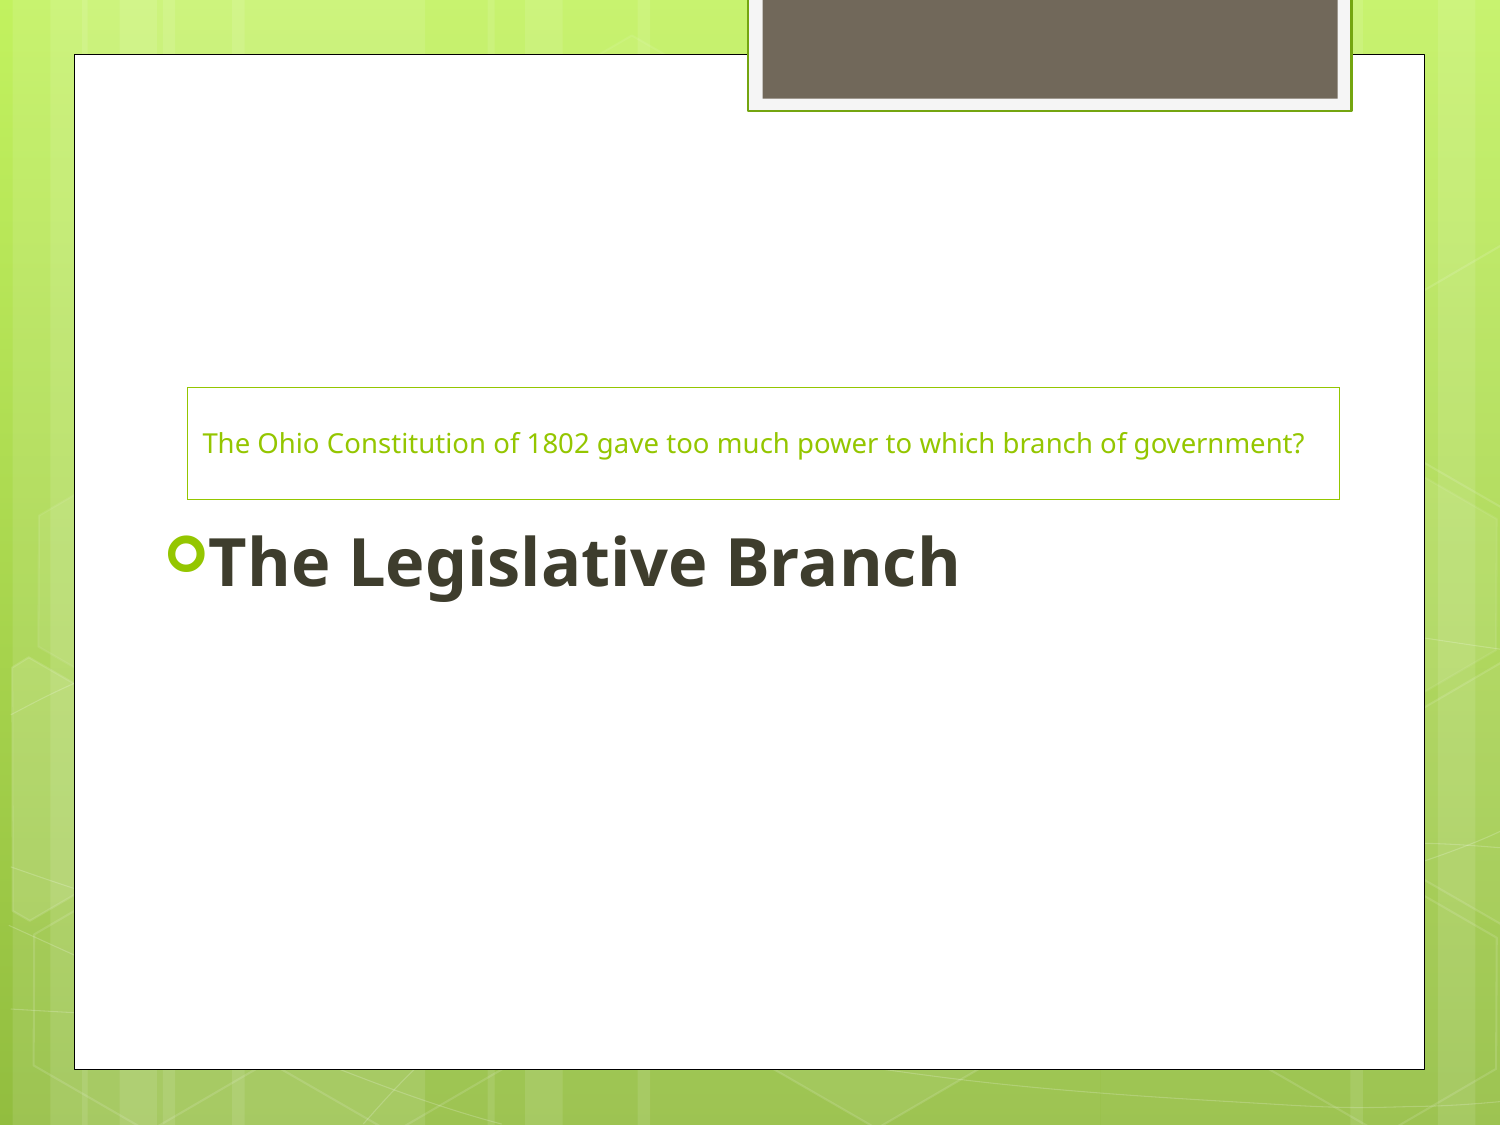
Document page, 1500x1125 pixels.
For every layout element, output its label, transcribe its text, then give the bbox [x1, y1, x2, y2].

title The Ohio Constitution of 1802 gave too much power to which branch of government? [187, 387, 1340, 500]
list The Legislative Branch [137, 512, 1425, 1050]
